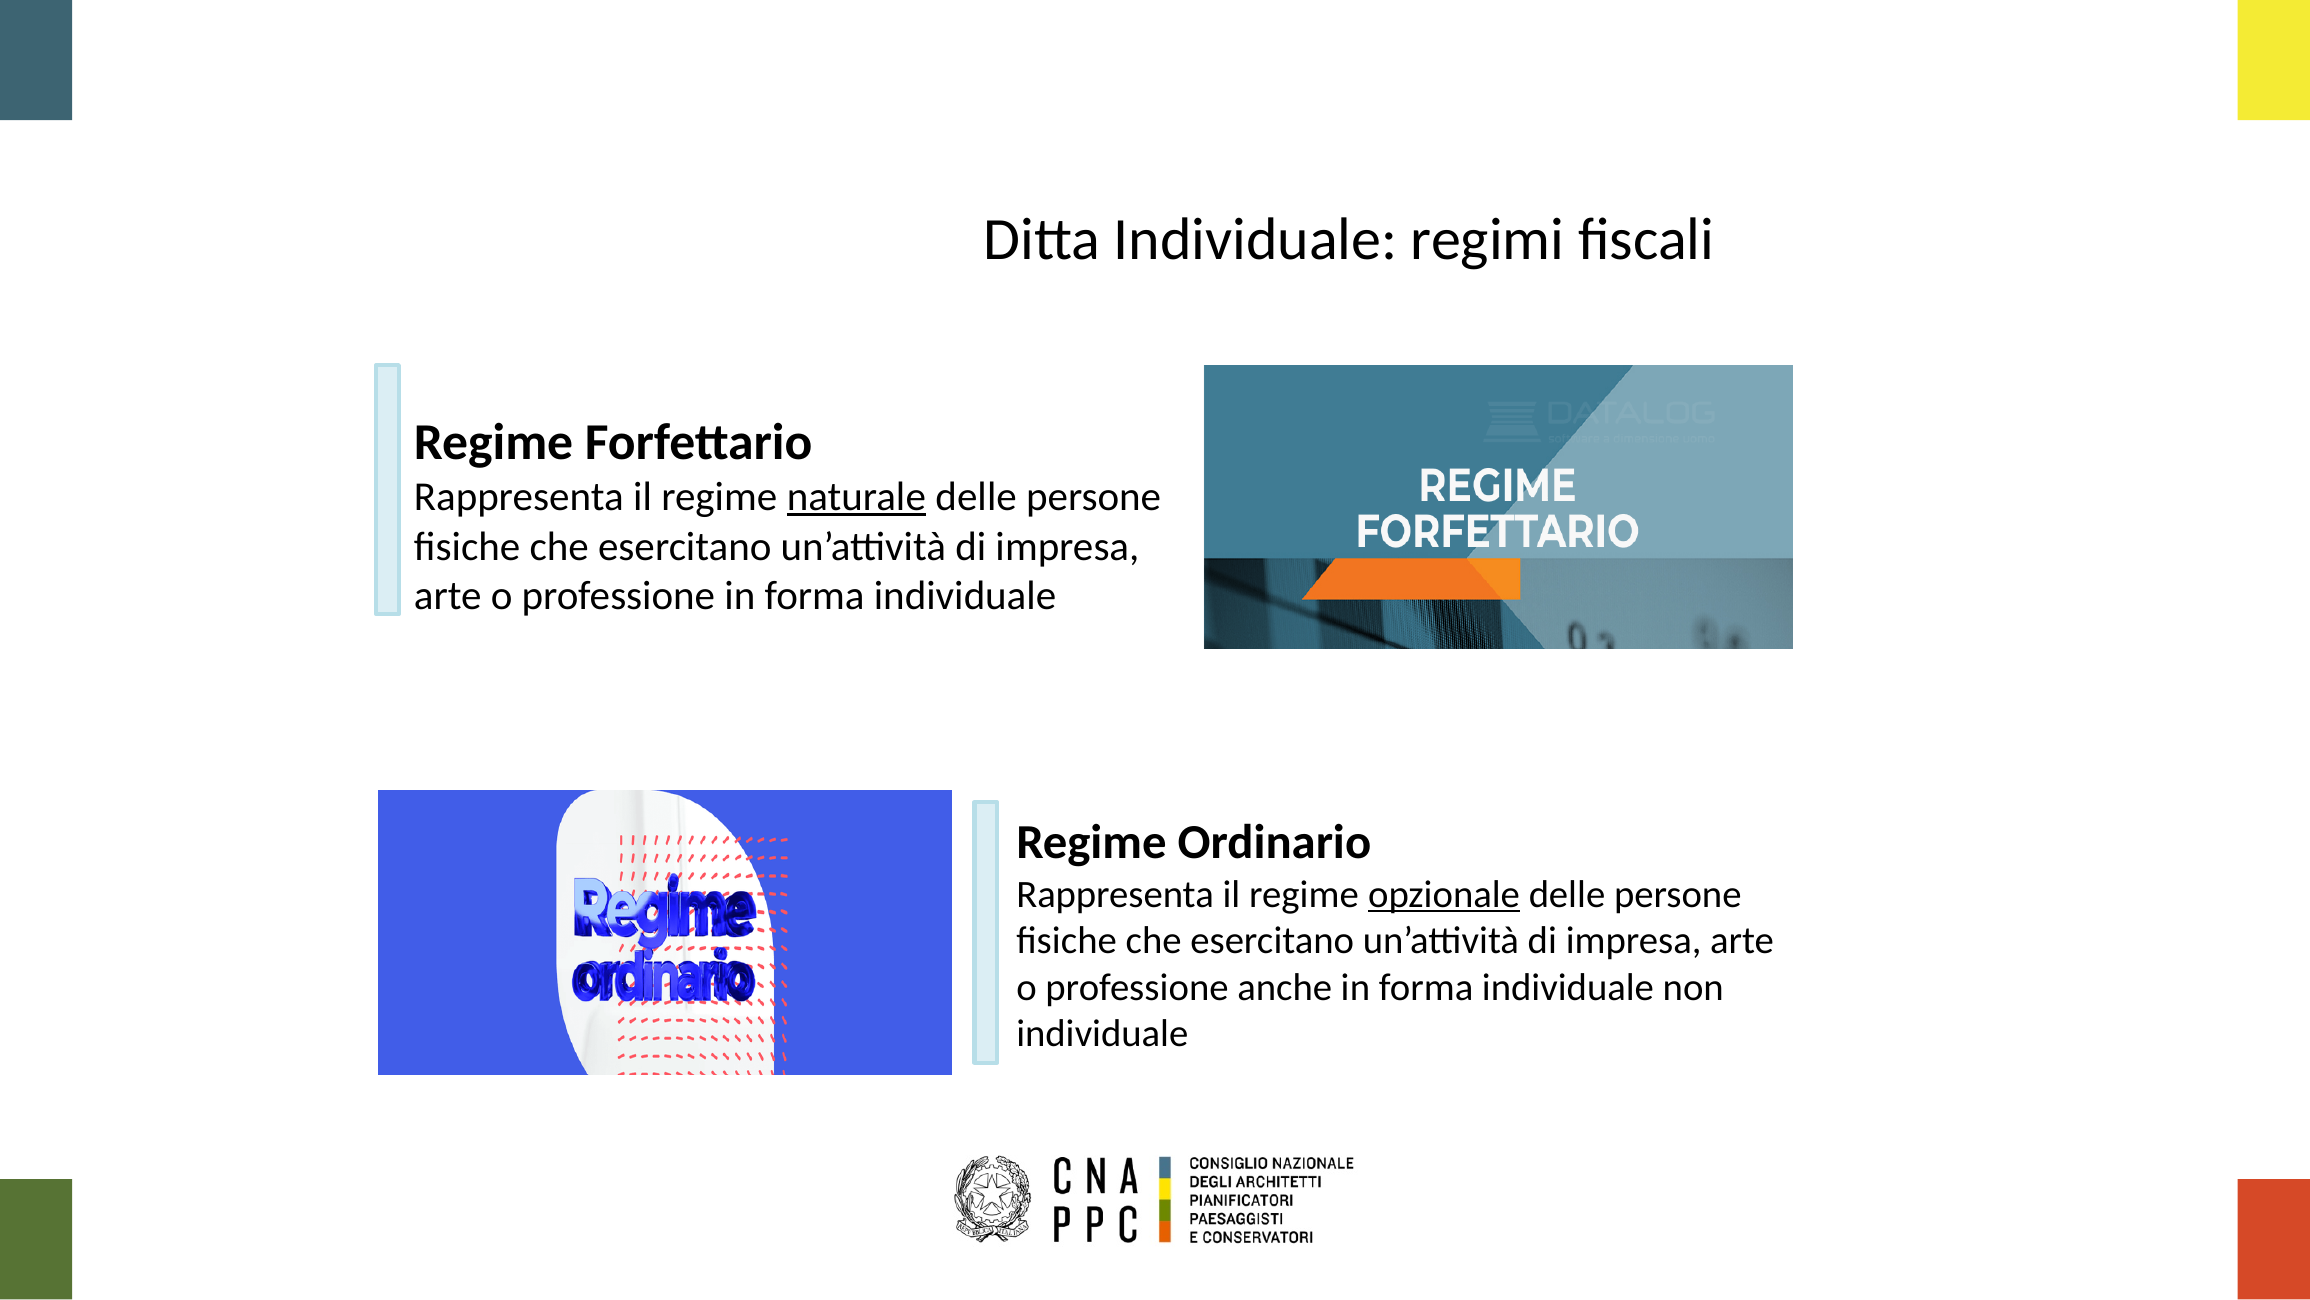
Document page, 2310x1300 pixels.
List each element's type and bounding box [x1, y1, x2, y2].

picture [378, 104, 1793, 1076]
text_box [0, 0, 2310, 1300]
picture [938, 1141, 1371, 1260]
